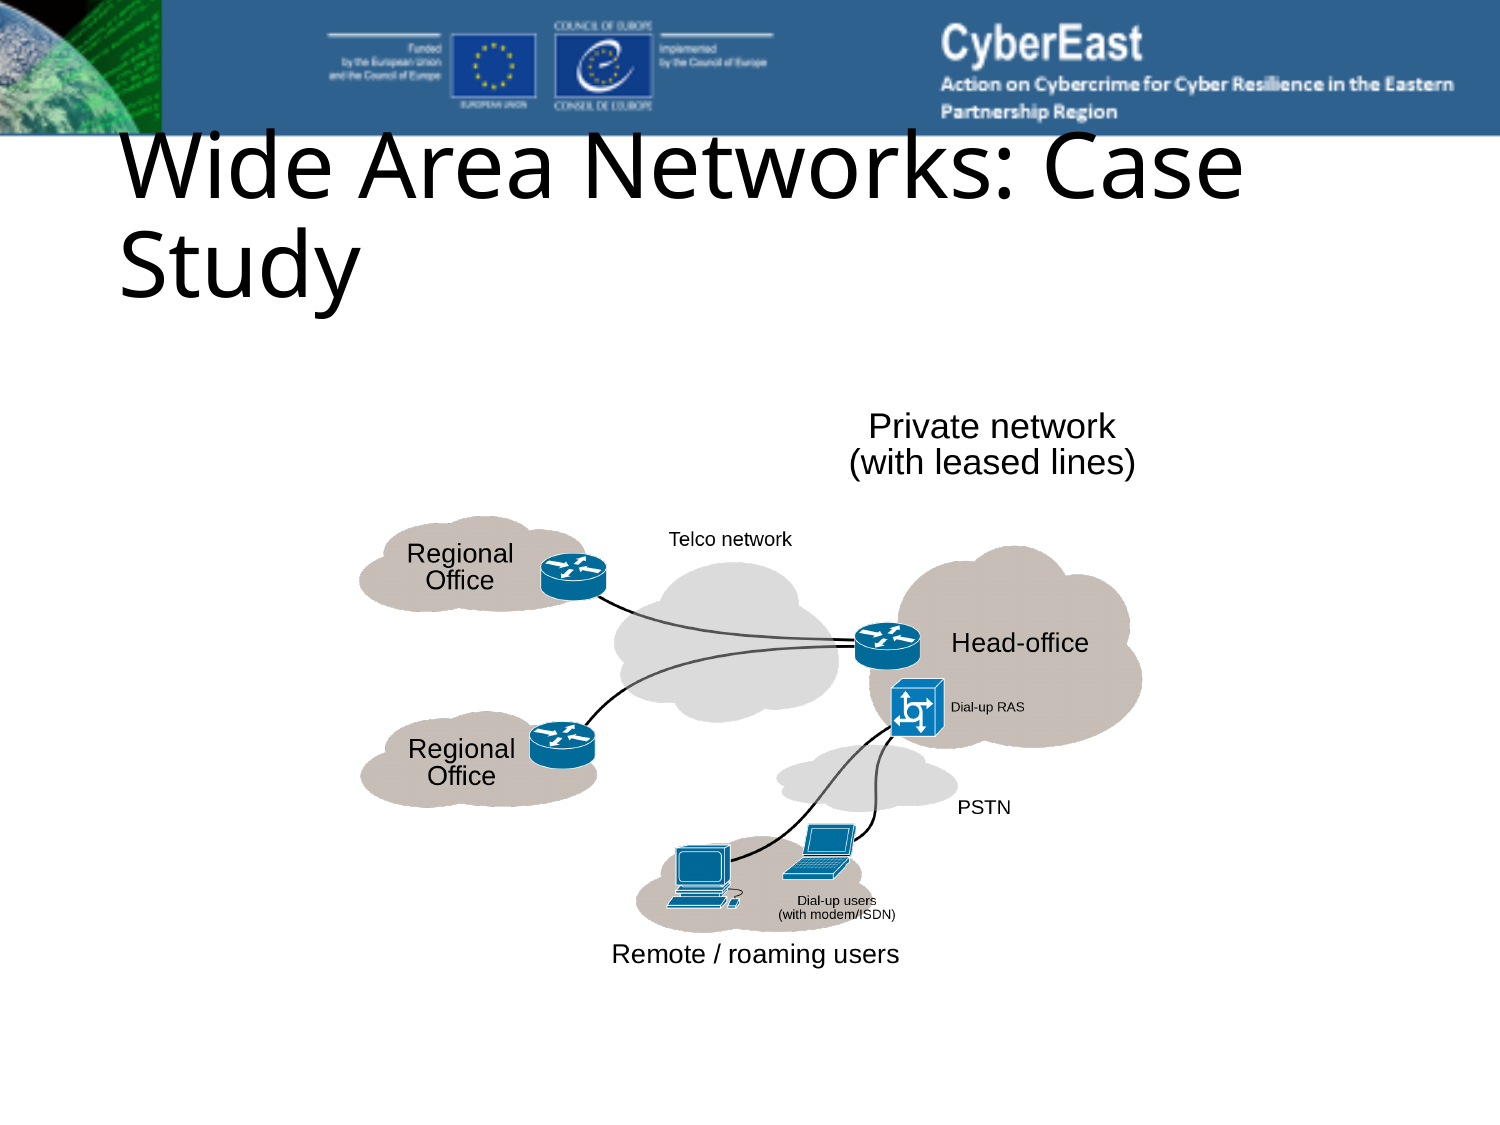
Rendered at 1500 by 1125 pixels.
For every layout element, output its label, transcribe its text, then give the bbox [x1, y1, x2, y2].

title Wide Area Networks: Case Study [103, 109, 1397, 327]
picture [0, 0, 1500, 1125]
